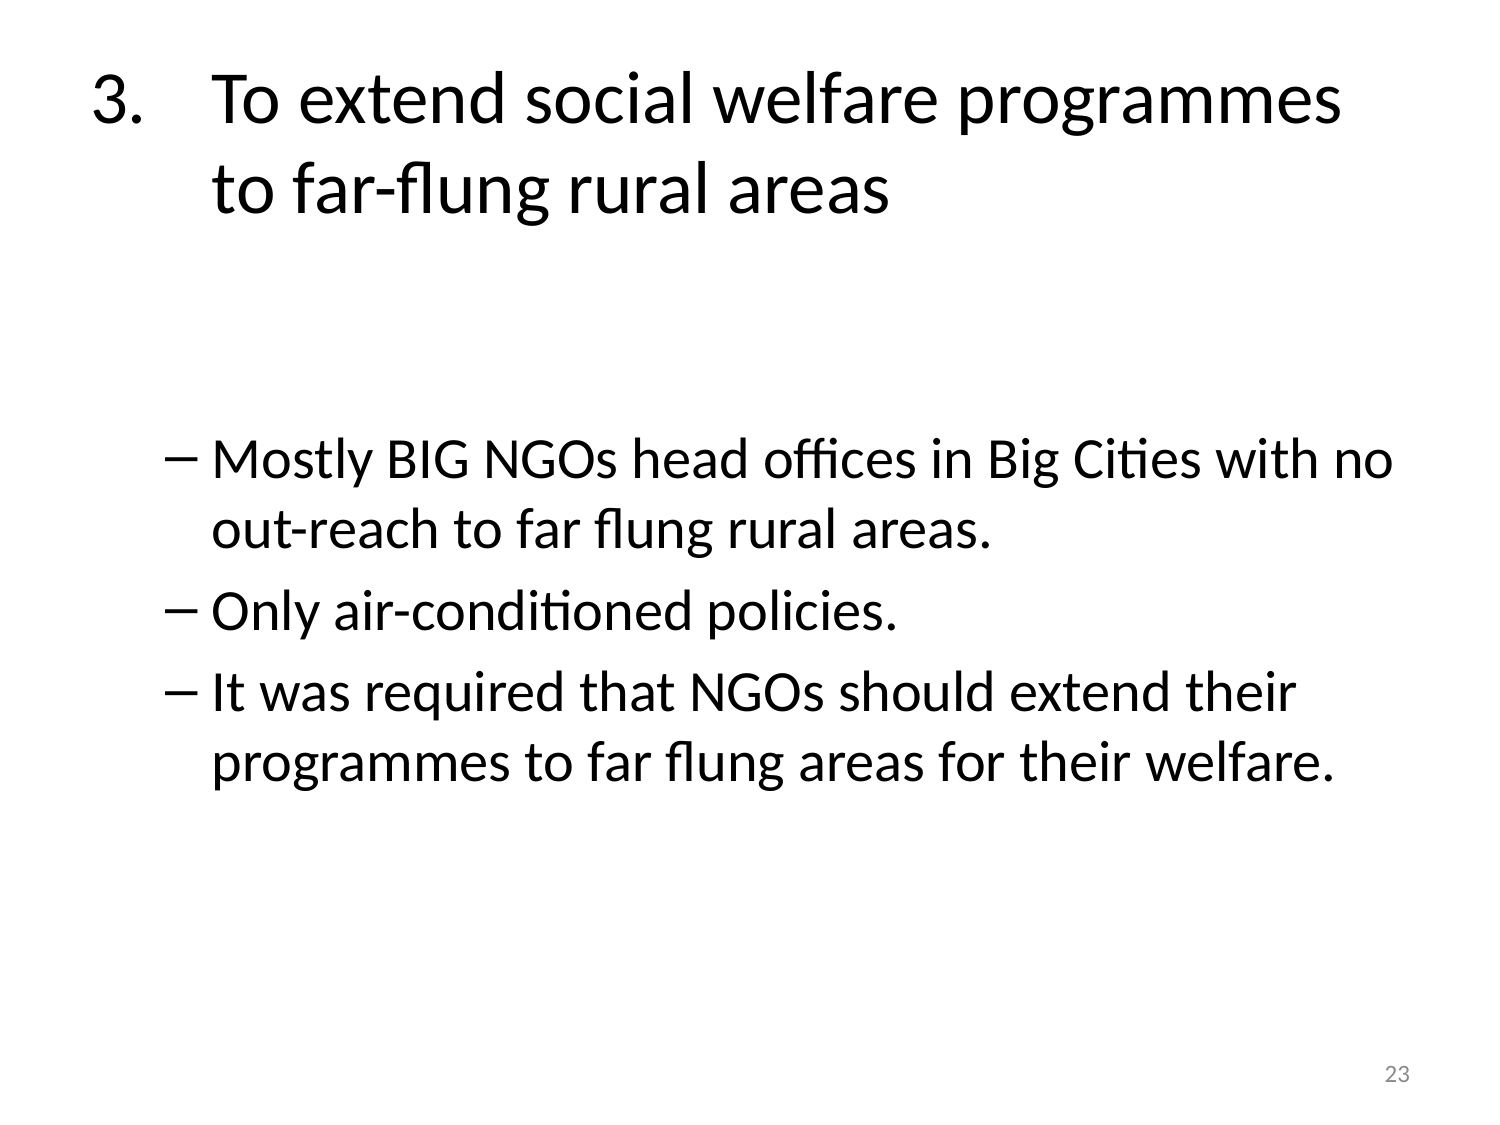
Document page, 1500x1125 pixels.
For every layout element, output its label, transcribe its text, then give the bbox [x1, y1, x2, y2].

title To extend social welfare programmes to far-flung rural areas [75, 45, 1425, 233]
list Mostly BIG NGOs head offices in Big Cities with no out-reach to far flung rural areas. Only air-conditioned policies. It was required that NGOs should extend their programmes to far flung areas for their welfare. [75, 412, 1425, 1005]
slide_number 23 [1074, 1042, 1425, 1103]
